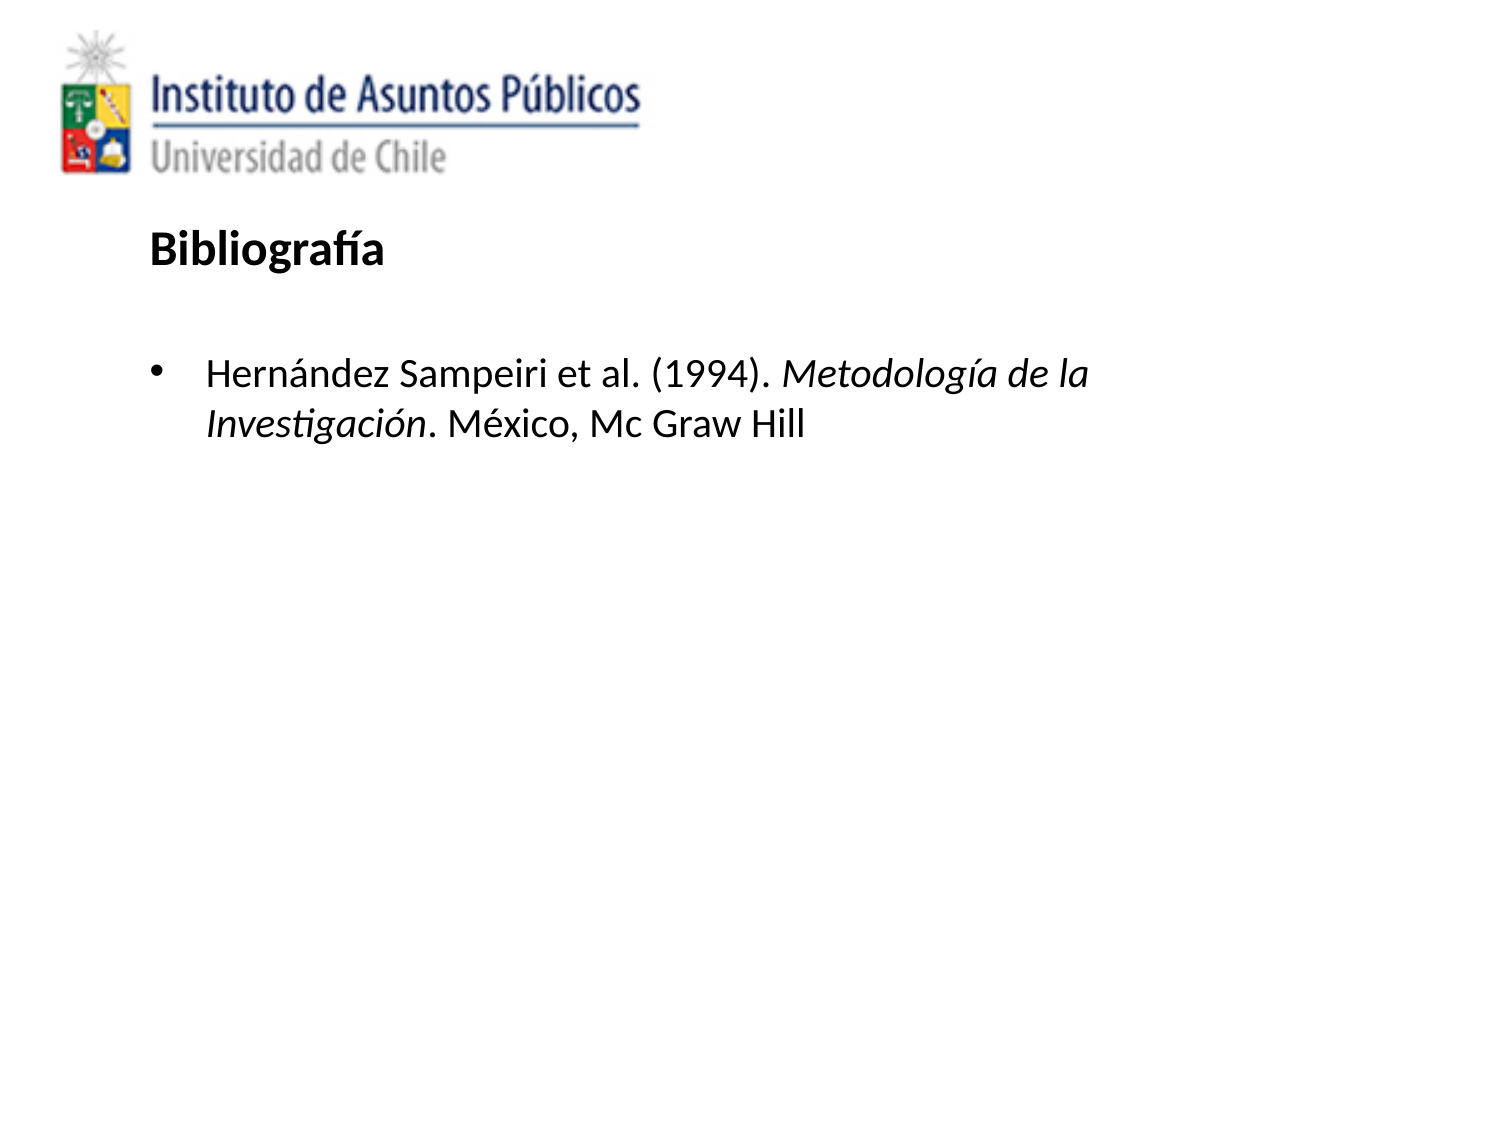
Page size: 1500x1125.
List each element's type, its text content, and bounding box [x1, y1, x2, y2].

picture [29, 30, 705, 209]
text_box Bibliografía Hernández Sampeiri et al. (1994). Metodología de la Investigación. México, Mc Graw Hill [134, 208, 1340, 553]
